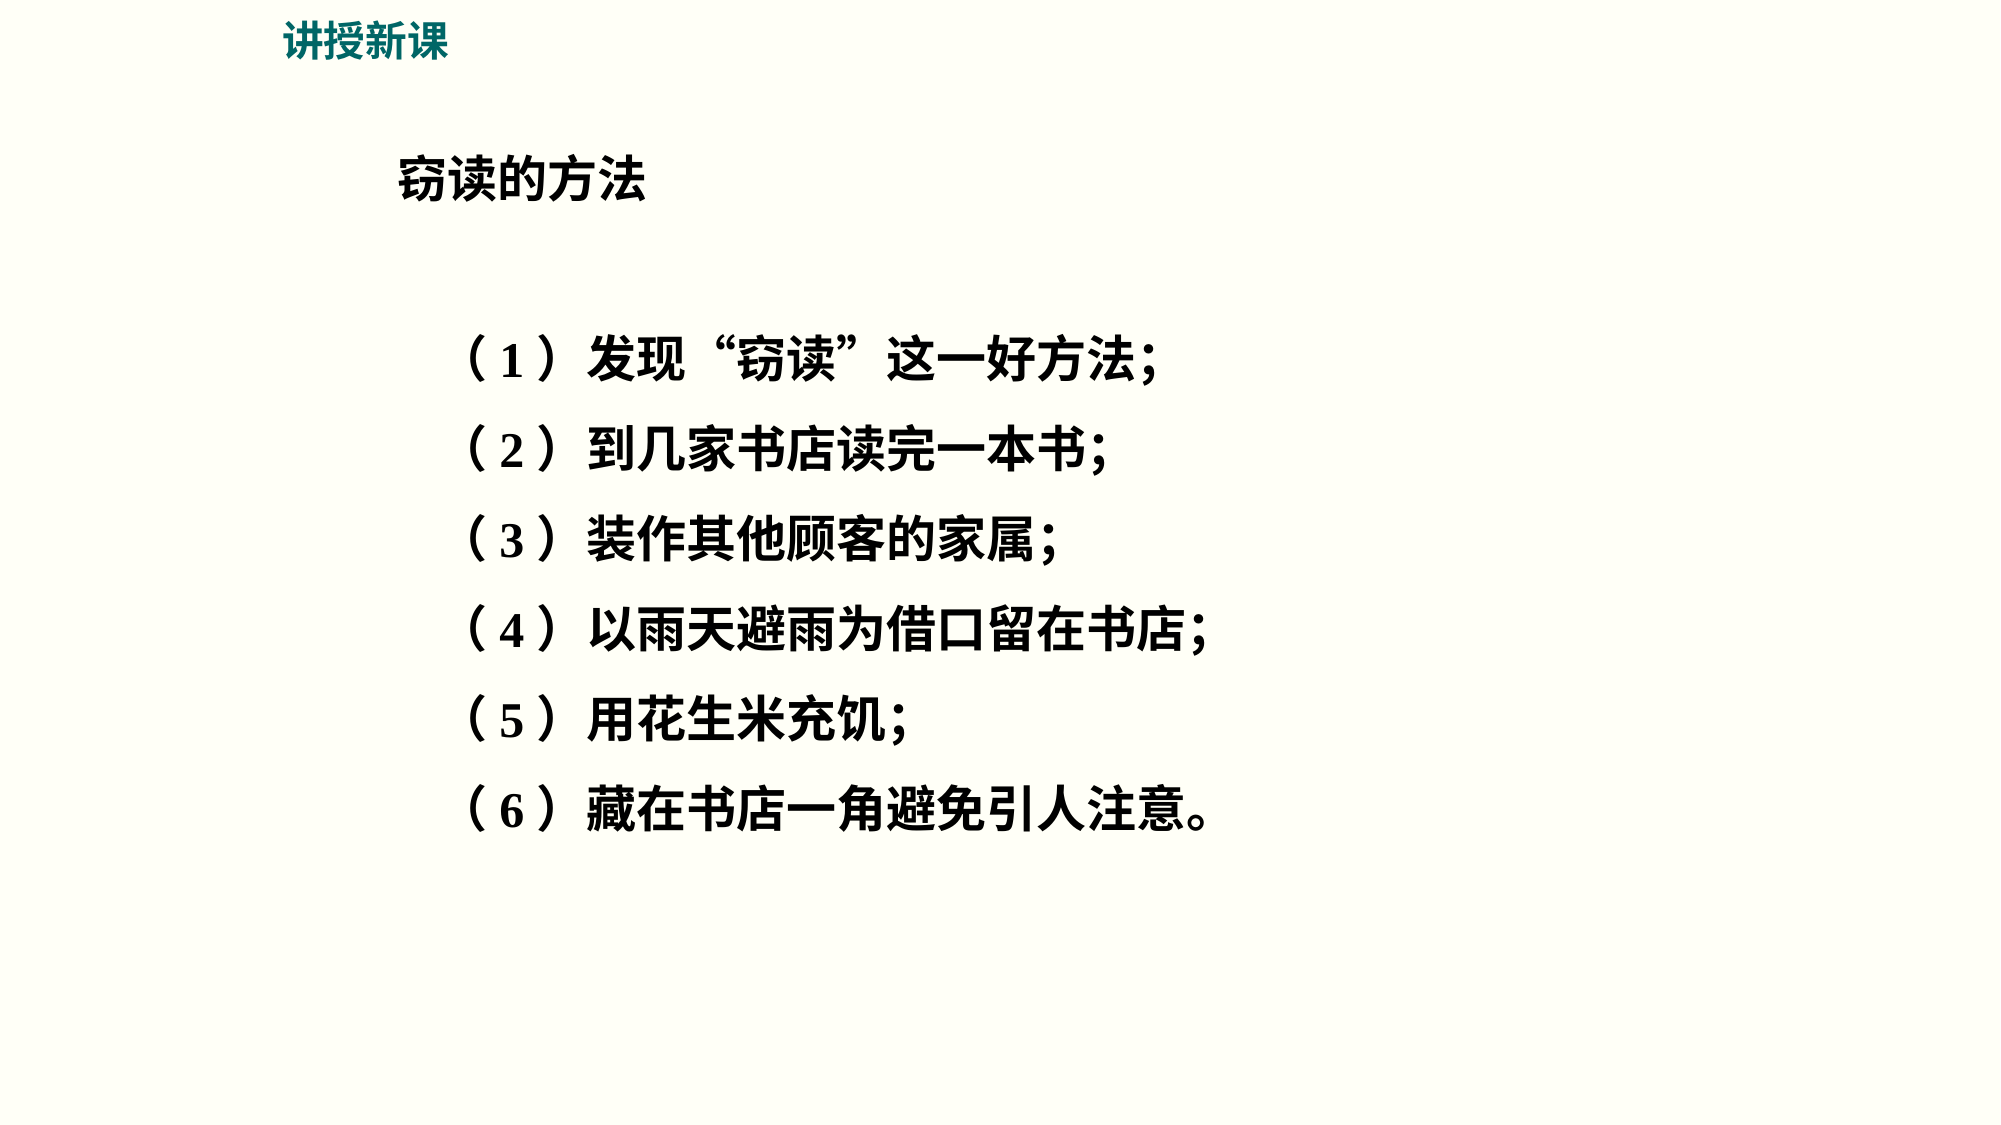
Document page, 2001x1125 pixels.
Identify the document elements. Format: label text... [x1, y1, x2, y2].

text_box （1）发现“窃读”这一好方法； （2）到几家书店读完一本书； （3）装作其他顾客的家属； （4）以雨天避雨为借口留在书店； （5）用花生米充饥； （6）藏在书店一角避免引人注意。 [422, 290, 1520, 846]
text_box 讲授新课 [267, 7, 480, 73]
text_box 窃读的方法 [382, 139, 663, 215]
